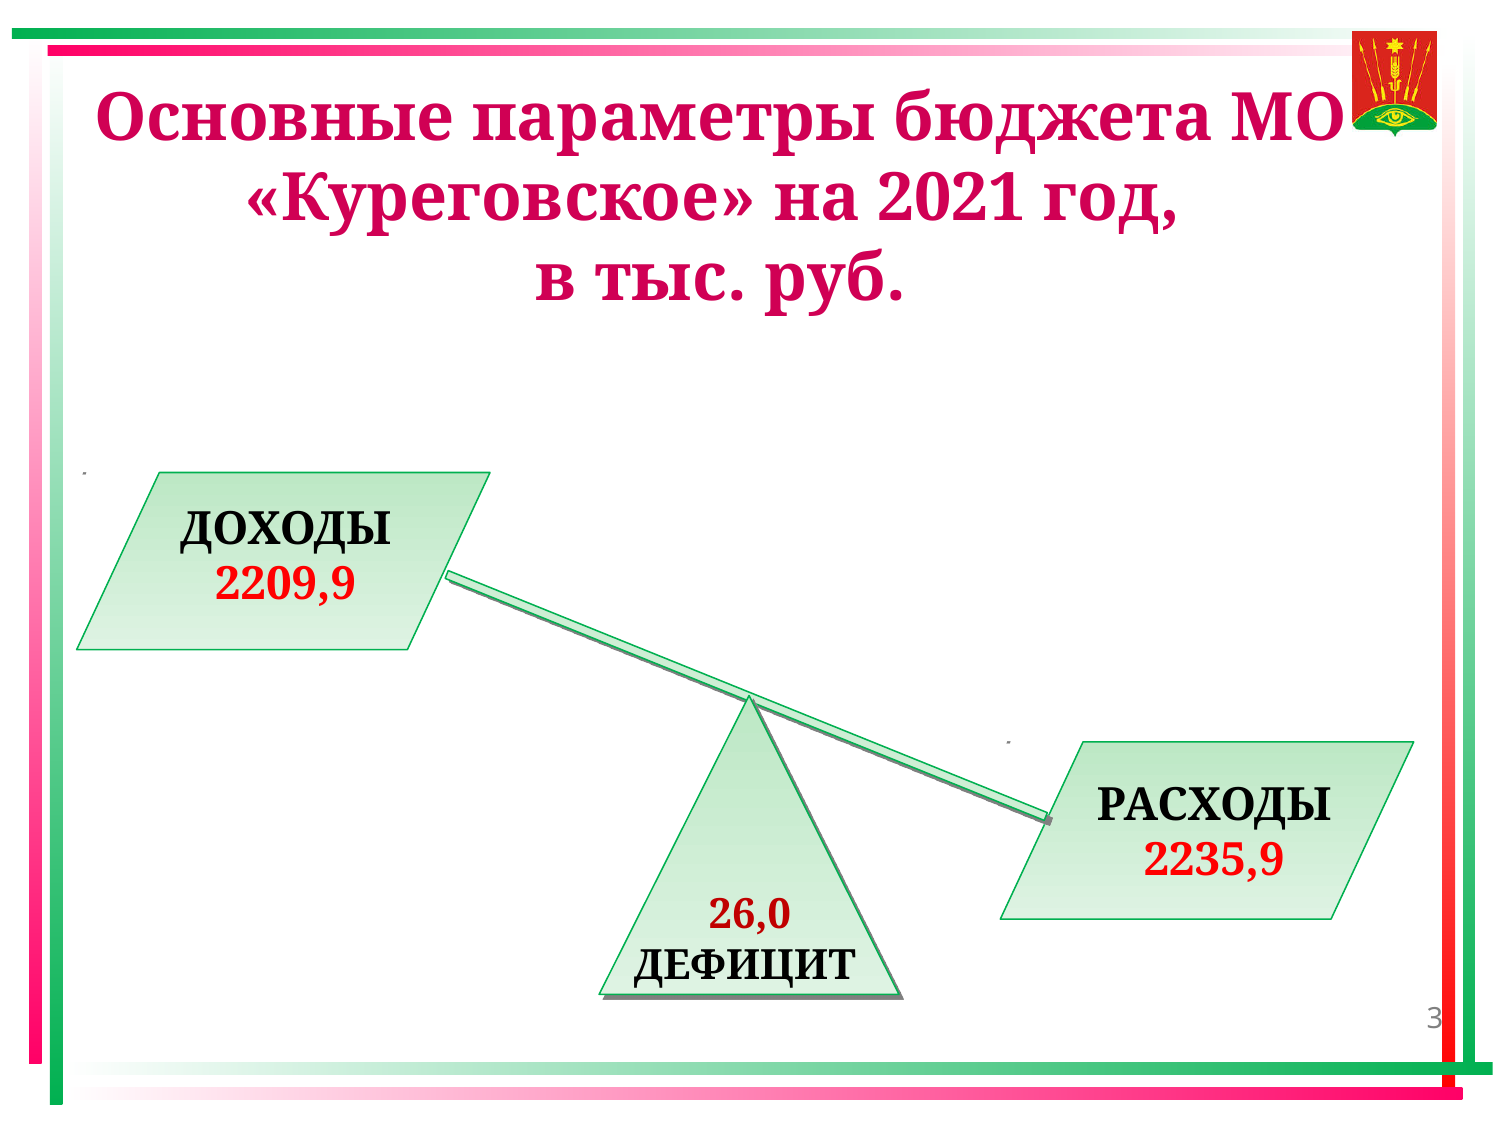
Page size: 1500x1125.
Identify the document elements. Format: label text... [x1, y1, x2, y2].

text_box ДОХОДЫ 2209,9 [138, 491, 434, 617]
text_box [1000, 778, 1344, 920]
text_box РАСХОДЫ 2235,9 [1066, 766, 1362, 892]
slide_number 3 [1411, 999, 1483, 1048]
text_box [76, 518, 423, 650]
text_box [150, 472, 491, 593]
picture [1352, 31, 1437, 138]
text_box 26,0 ДЕФИЦИТ [601, 879, 899, 995]
text_box [445, 570, 1048, 821]
title Основные параметры бюджета МО «Куреговское» на 2021 год, в тыс. руб. [64, 66, 1378, 204]
text_box [1071, 741, 1414, 853]
text_box [657, 695, 842, 879]
